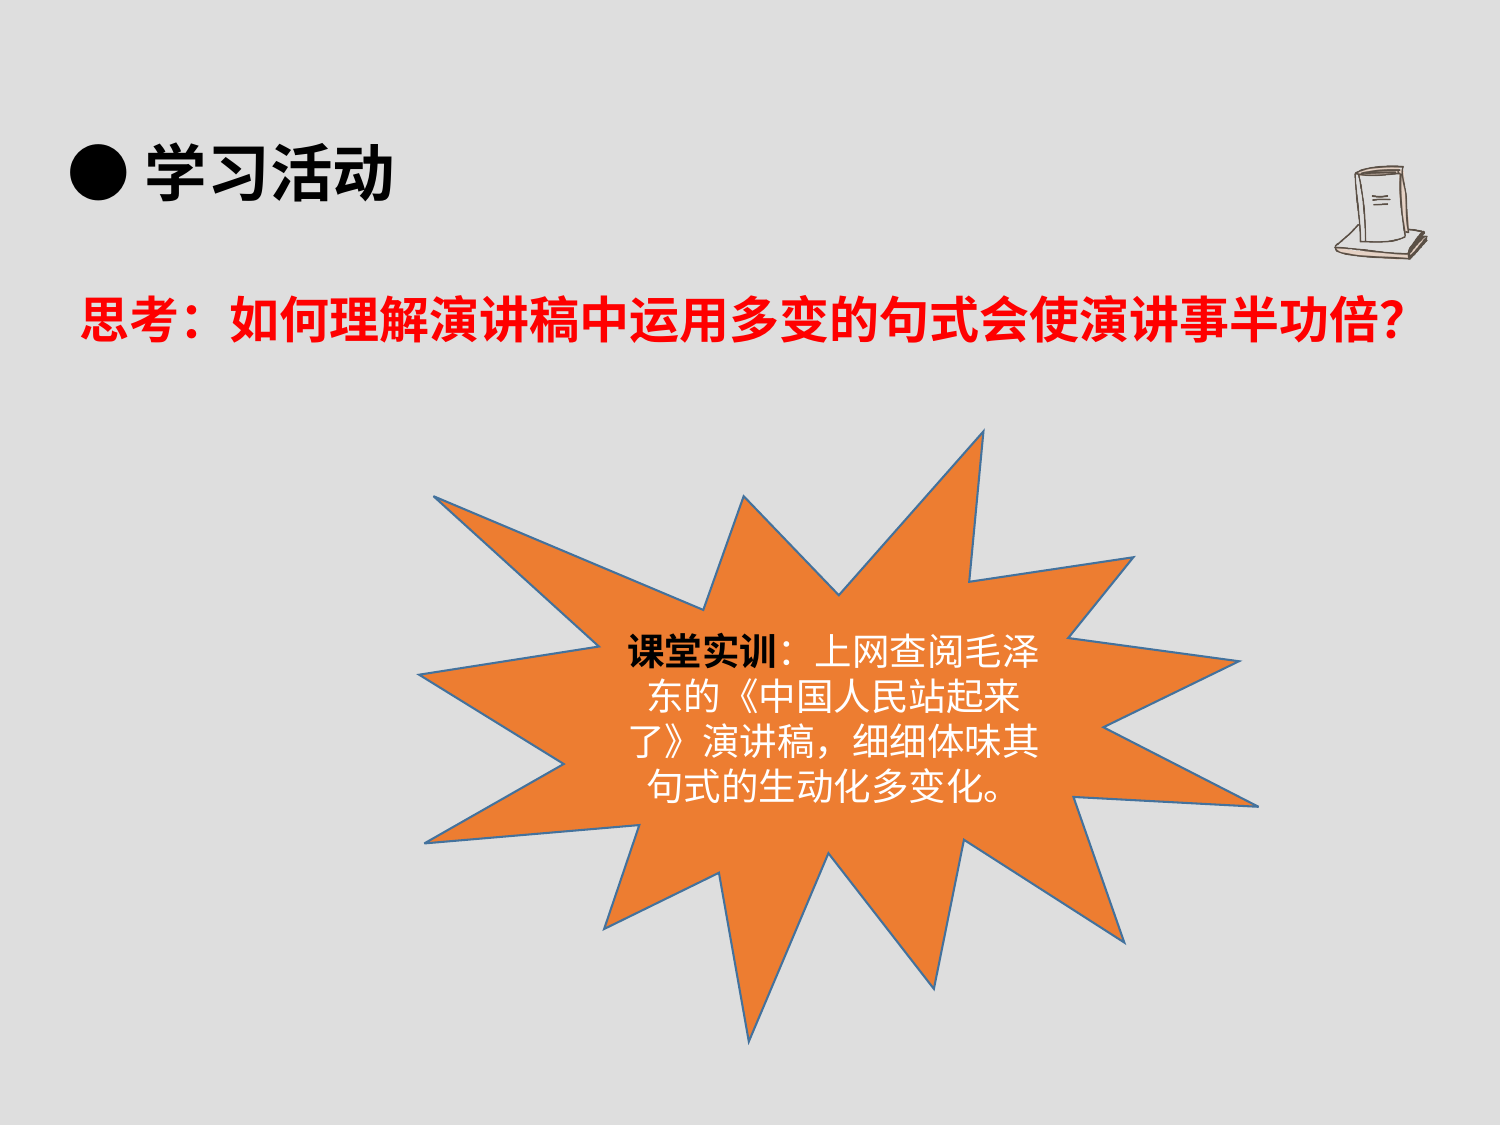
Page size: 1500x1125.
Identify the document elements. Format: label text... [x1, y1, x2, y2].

picture [1332, 158, 1432, 268]
text_box 思考：如何理解演讲稿中运用多变的句式会使演讲事半功倍？ [64, 281, 1399, 357]
text_box 课堂实训：上网查阅毛泽东的《中国人民站起来了》演讲稿，细细体味其句式的生动化多变化。 [416, 428, 1260, 1046]
text_box ●学习活动 [52, 126, 818, 217]
